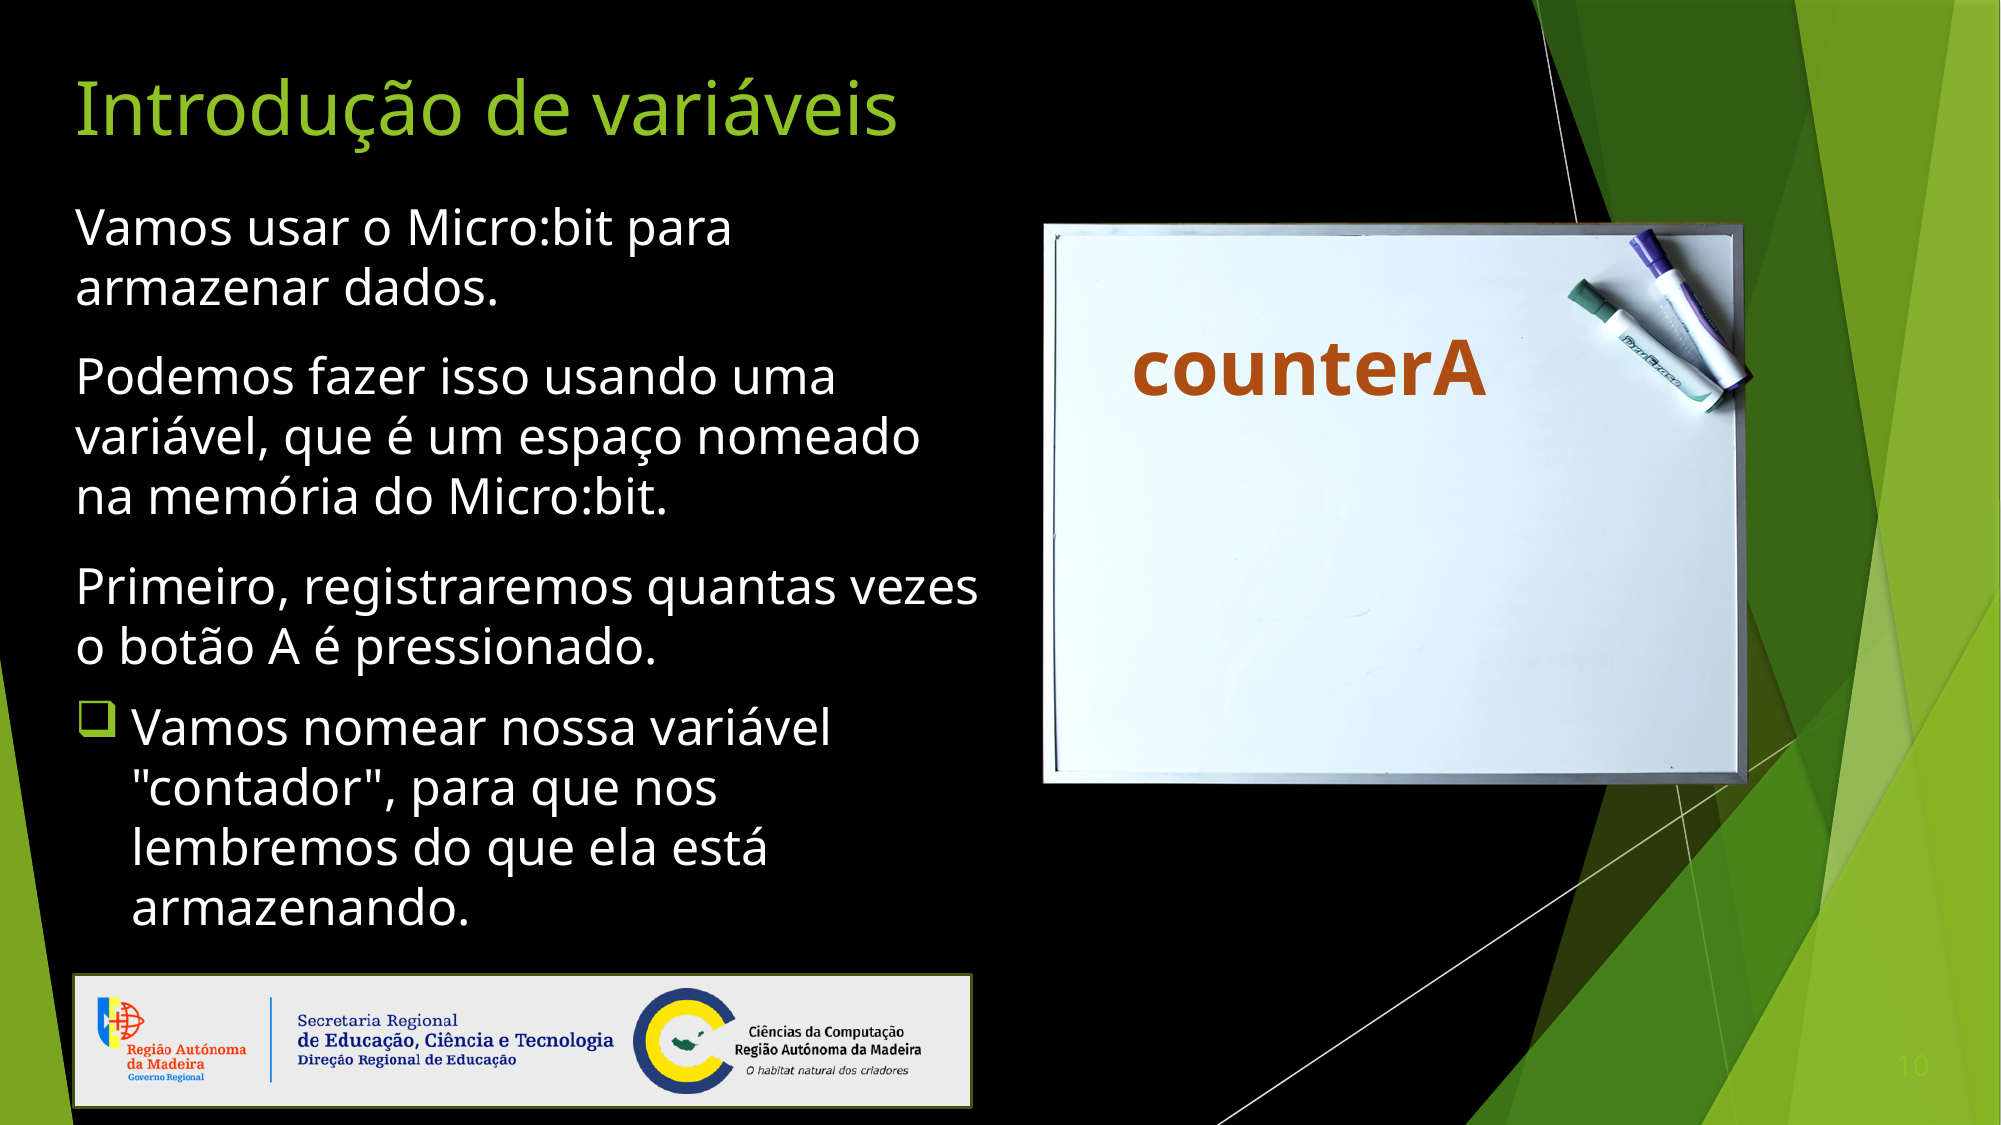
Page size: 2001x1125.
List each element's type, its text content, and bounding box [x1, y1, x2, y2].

picture [938, 174, 1890, 809]
title Introdução de variáveis [55, 50, 1828, 175]
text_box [72, 973, 973, 1108]
slide_number 10 [1673, 1037, 1945, 1097]
list Vamos usar o Micro:bit para armazenar dados. Podemos fazer isso usando uma variável, que é um espaço nomeado na memória do Micro:bit. Primeiro, registraremos quantas vezes o botão A é pressionado. Vamos nomear nossa variável "contador", para que nos lembremos do que ela está armazenando. [55, 175, 1000, 1002]
